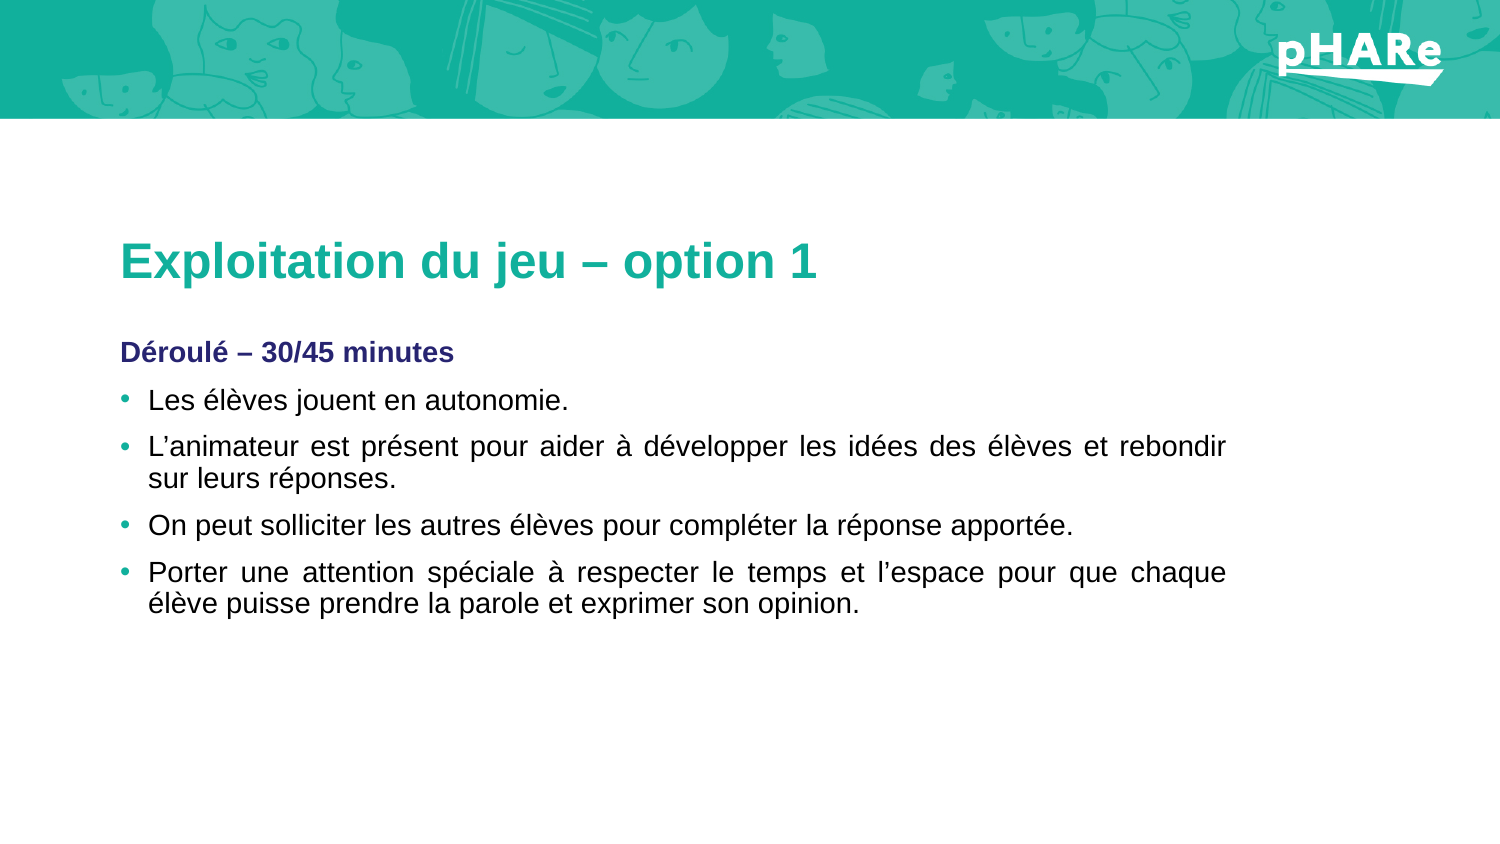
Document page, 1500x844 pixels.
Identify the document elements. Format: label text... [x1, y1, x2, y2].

picture [0, 0, 1500, 119]
text_box [69, 425, 1411, 844]
text_box Déroulé – 30/45 minutes Les élèves jouent en autonomie. L’animateur est présent pour aider à développer les idées des élèves et rebondir sur leurs réponses. On peut solliciter les autres élèves pour compléter la réponse apportée. Porter une attention spéciale à respecter le temps et l’espace pour que chaque élève puisse prendre la parole et exprimer son opinion. [105, 330, 1243, 425]
text_box Exploitation du jeu – option 1 [105, 203, 1488, 322]
